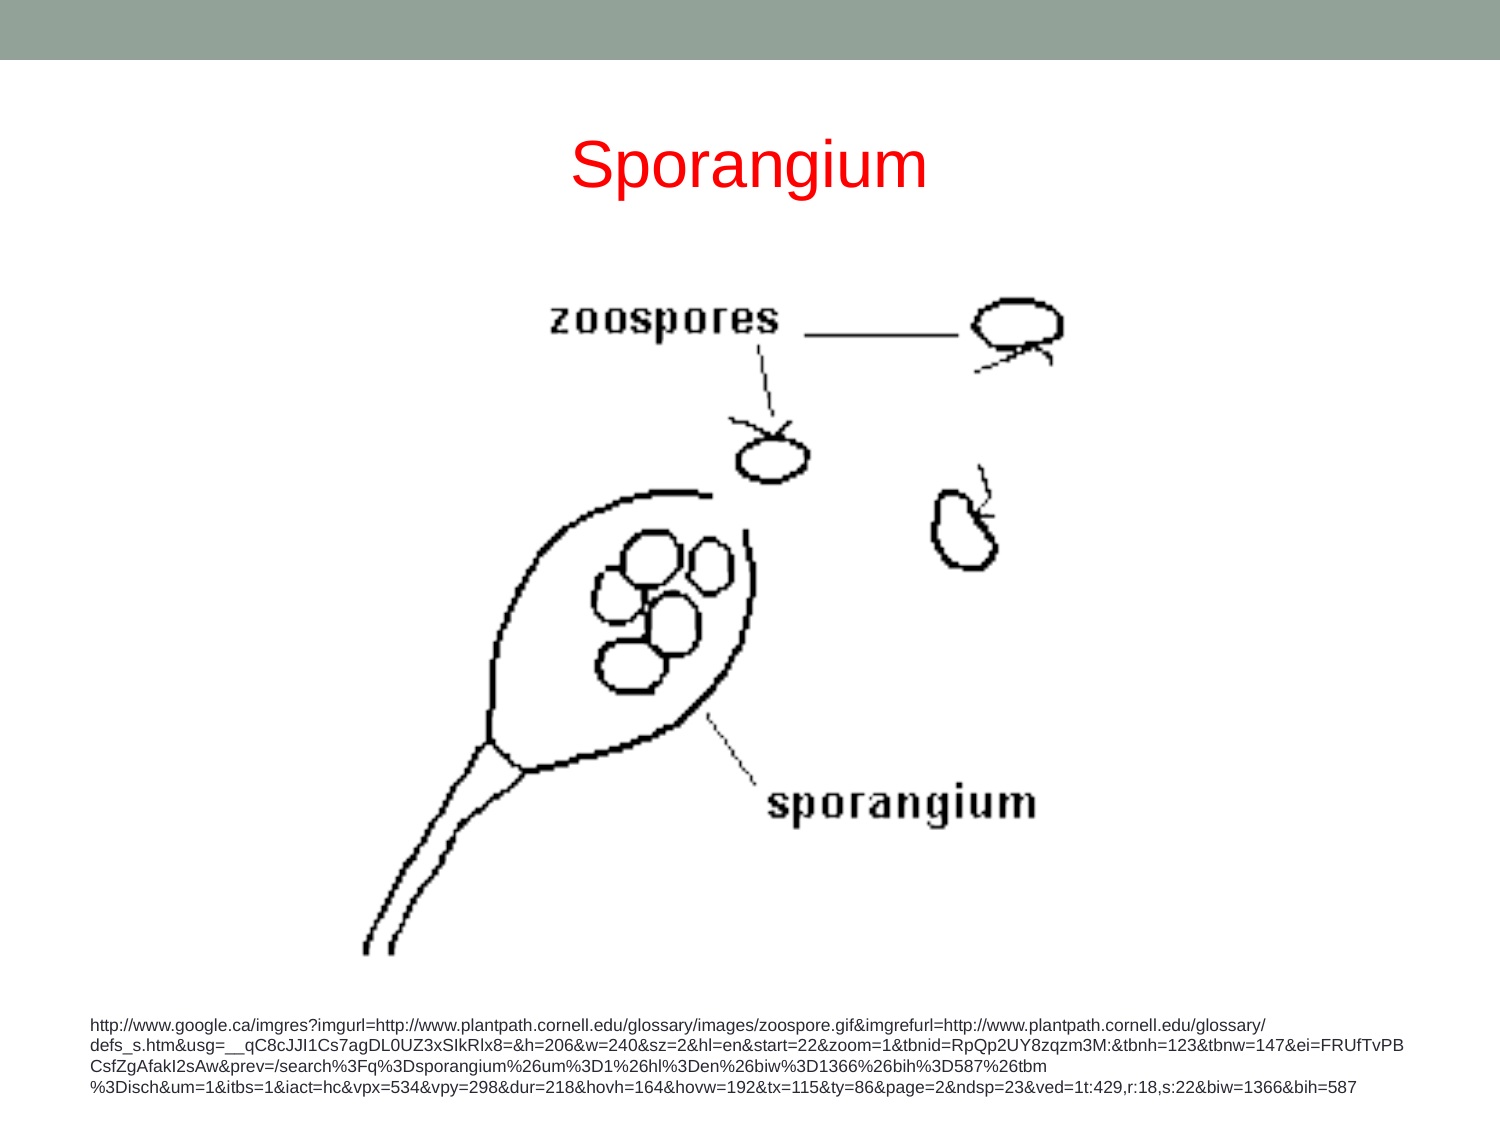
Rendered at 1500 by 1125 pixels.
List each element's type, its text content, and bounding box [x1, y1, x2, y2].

picture [324, 255, 1192, 1000]
text_box Sporangium [218, 113, 1282, 209]
list http://www.google.ca/imgres?imgurl=http://www.plantpath.cornell.edu/glossary/images/zoospore.gif&imgrefurl=http://www.plantpath.cornell.edu/glossary/defs_s.htm&usg=__qC8cJJI1Cs7agDL0UZ3xSIkRlx8=&h=206&w=240&sz=2&hl=en&start=22&zoom=1&tbnid=RpQp2UY8zqzm3M:&tbnh=123&tbnw=147&ei=FRUfTvPBCsfZgAfakI2sAw&prev=/search%3Fq%3Dsporangium%26um%3D1%26hl%3Den%26biw%3D1366%26bih%3D587%26tbm%3Disch&um=1&itbs=1&iact=hc&vpx=534&vpy=298&dur=218&hovh=164&hovw=192&tx=115&ty=86&page=2&ndsp=23&ved=1t:429,r:18,s:22&biw=1366&bih=587 [75, 1006, 1425, 1118]
